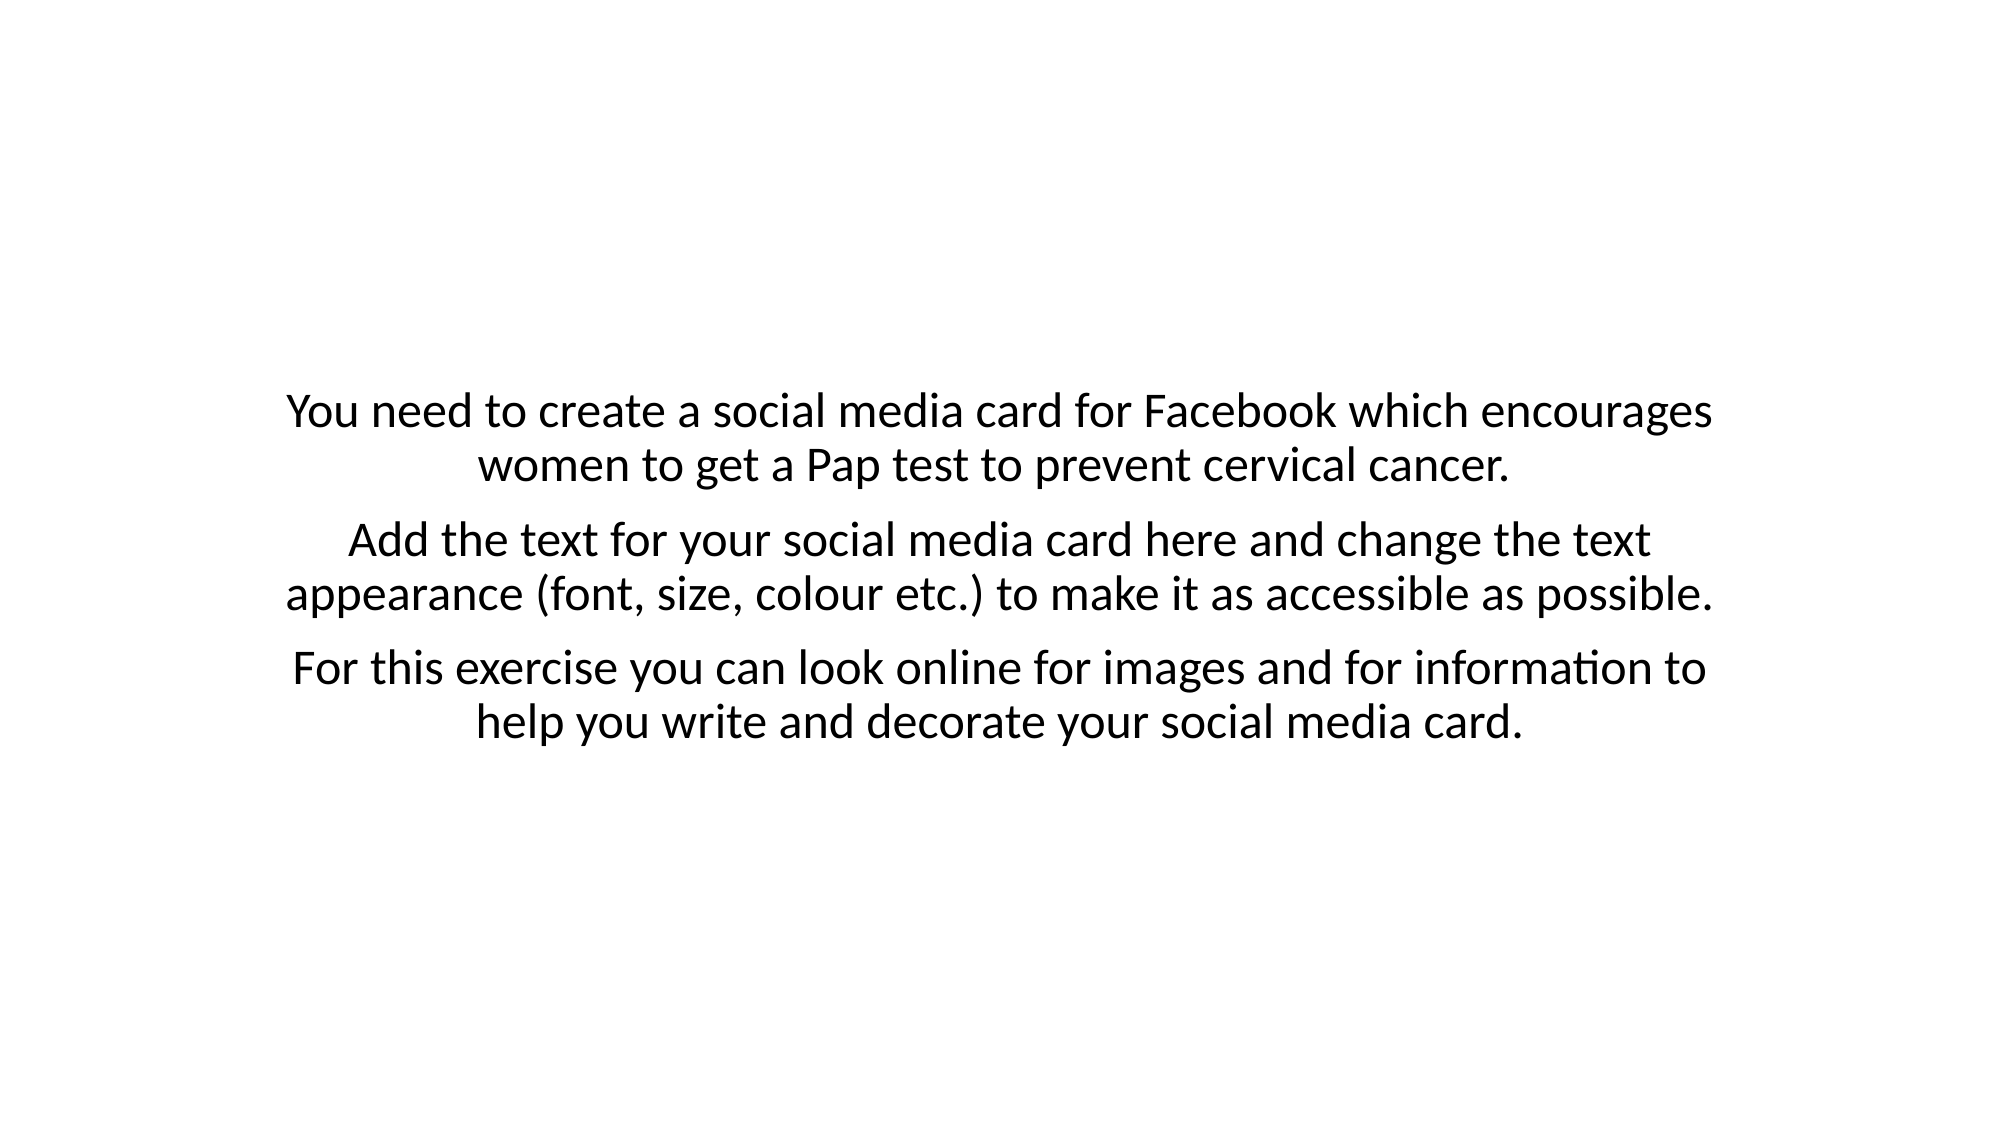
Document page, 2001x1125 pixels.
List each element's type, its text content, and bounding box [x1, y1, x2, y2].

subtitle You need to create a social media card for Facebook which encourages women to get a Pap test to prevent cervical cancer. Add the text for your social media card here and change the text appearance (font, size, colour etc.) to make it as accessible as possible. For this exercise you can look online for images and for information to help you write and decorate your social media card. [249, 310, 1750, 872]
